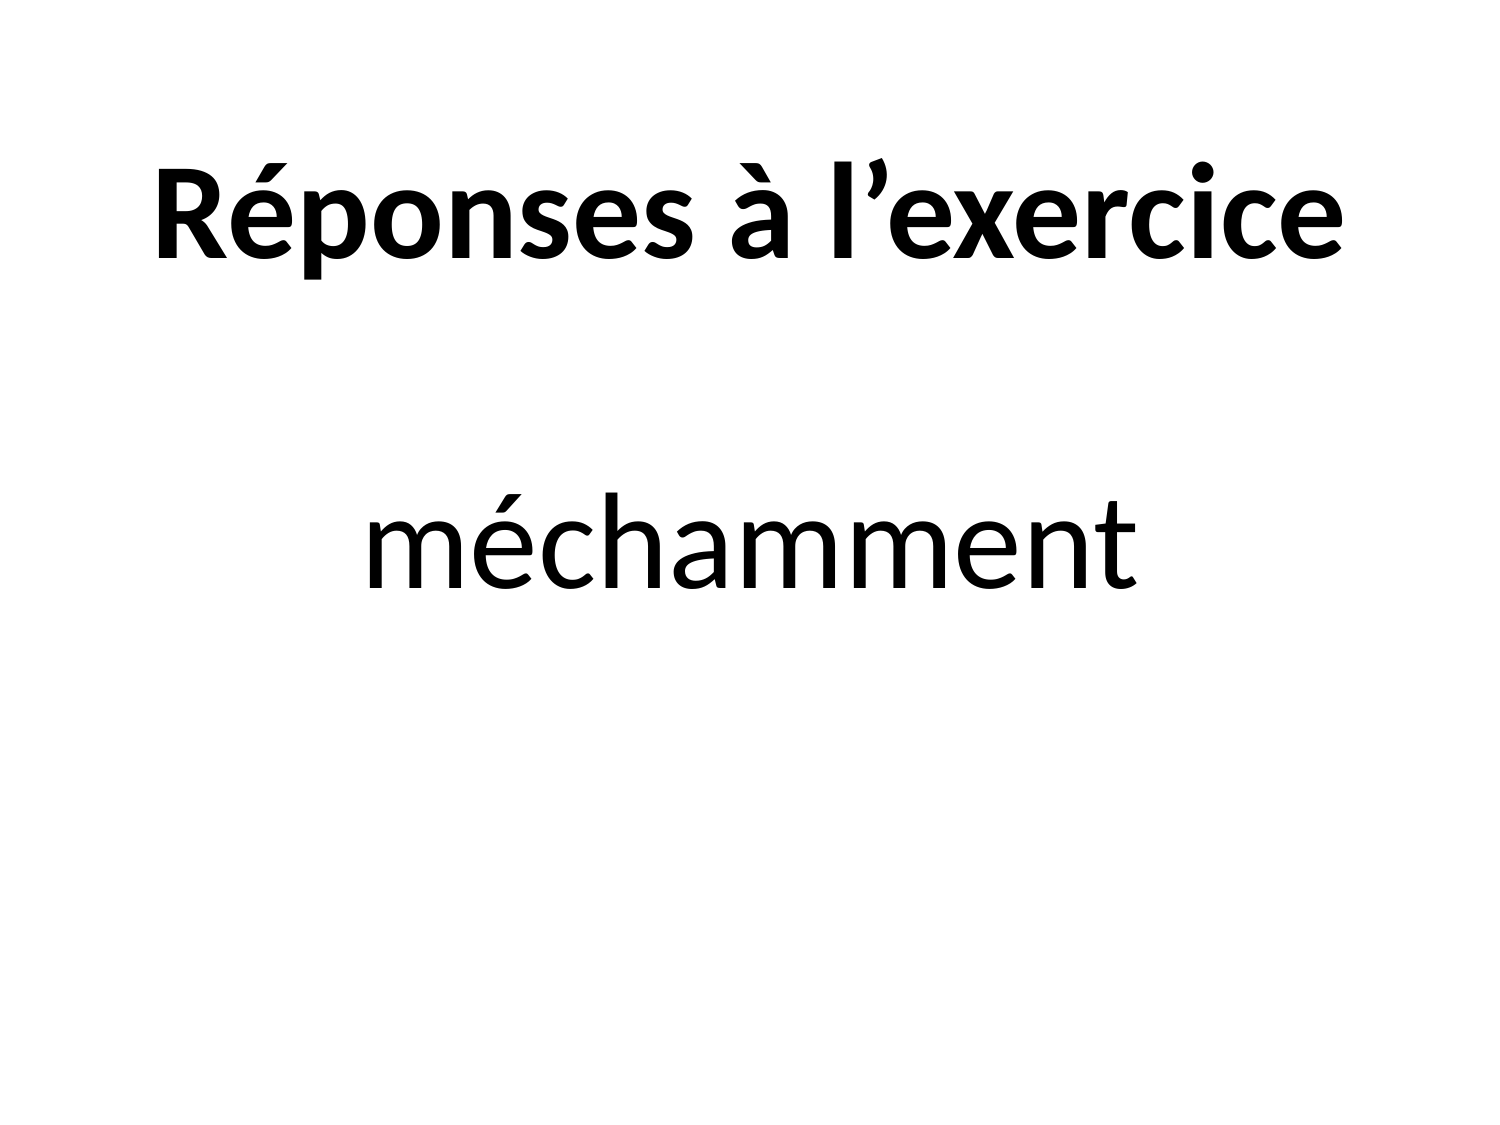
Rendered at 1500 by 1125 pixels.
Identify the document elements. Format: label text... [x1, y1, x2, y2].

title Réponses à l’exercice méchamment [75, 45, 1425, 693]
